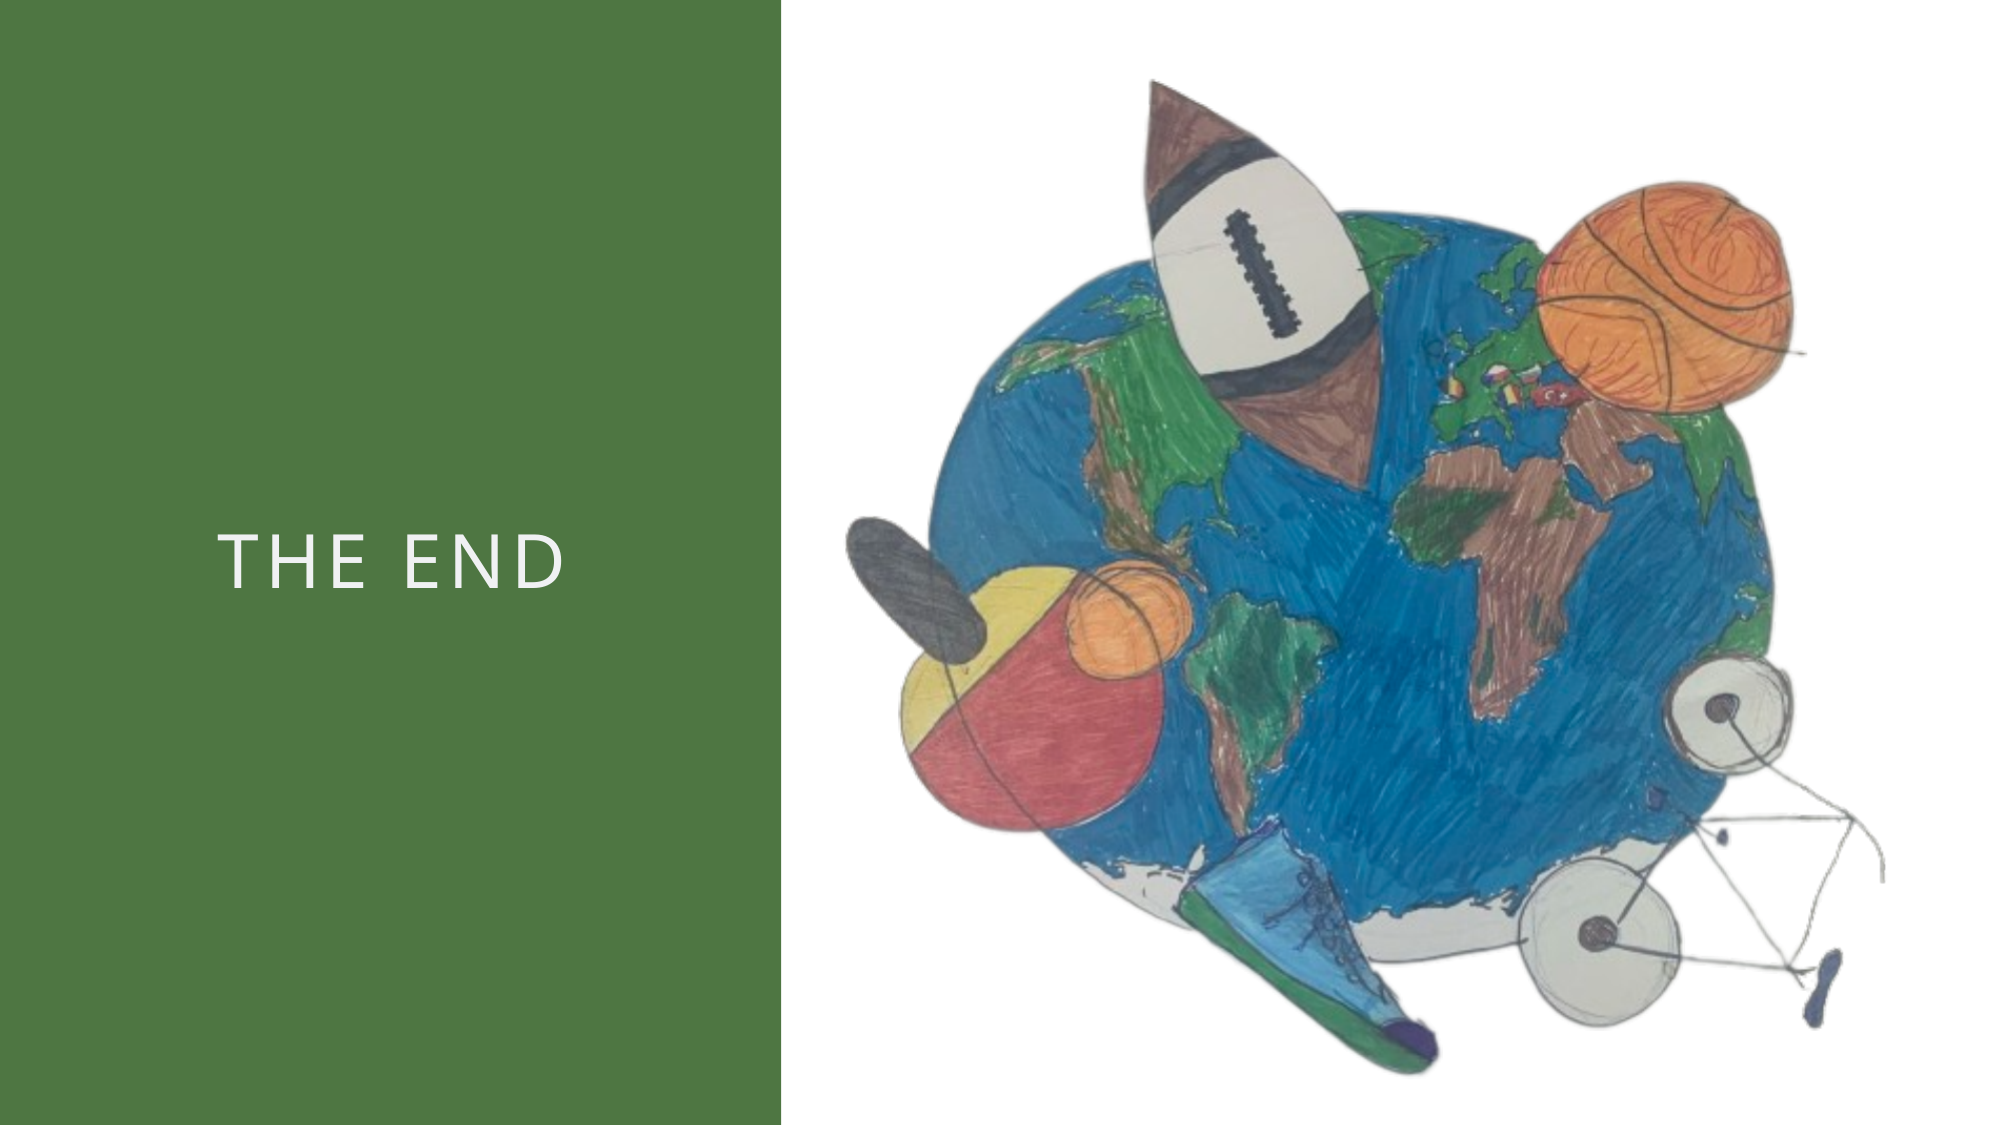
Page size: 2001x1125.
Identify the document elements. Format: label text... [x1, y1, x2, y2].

text_box [0, 0, 782, 1125]
picture [837, 62, 1905, 1097]
title The end [141, 112, 644, 613]
text_box [782, 0, 2000, 1125]
